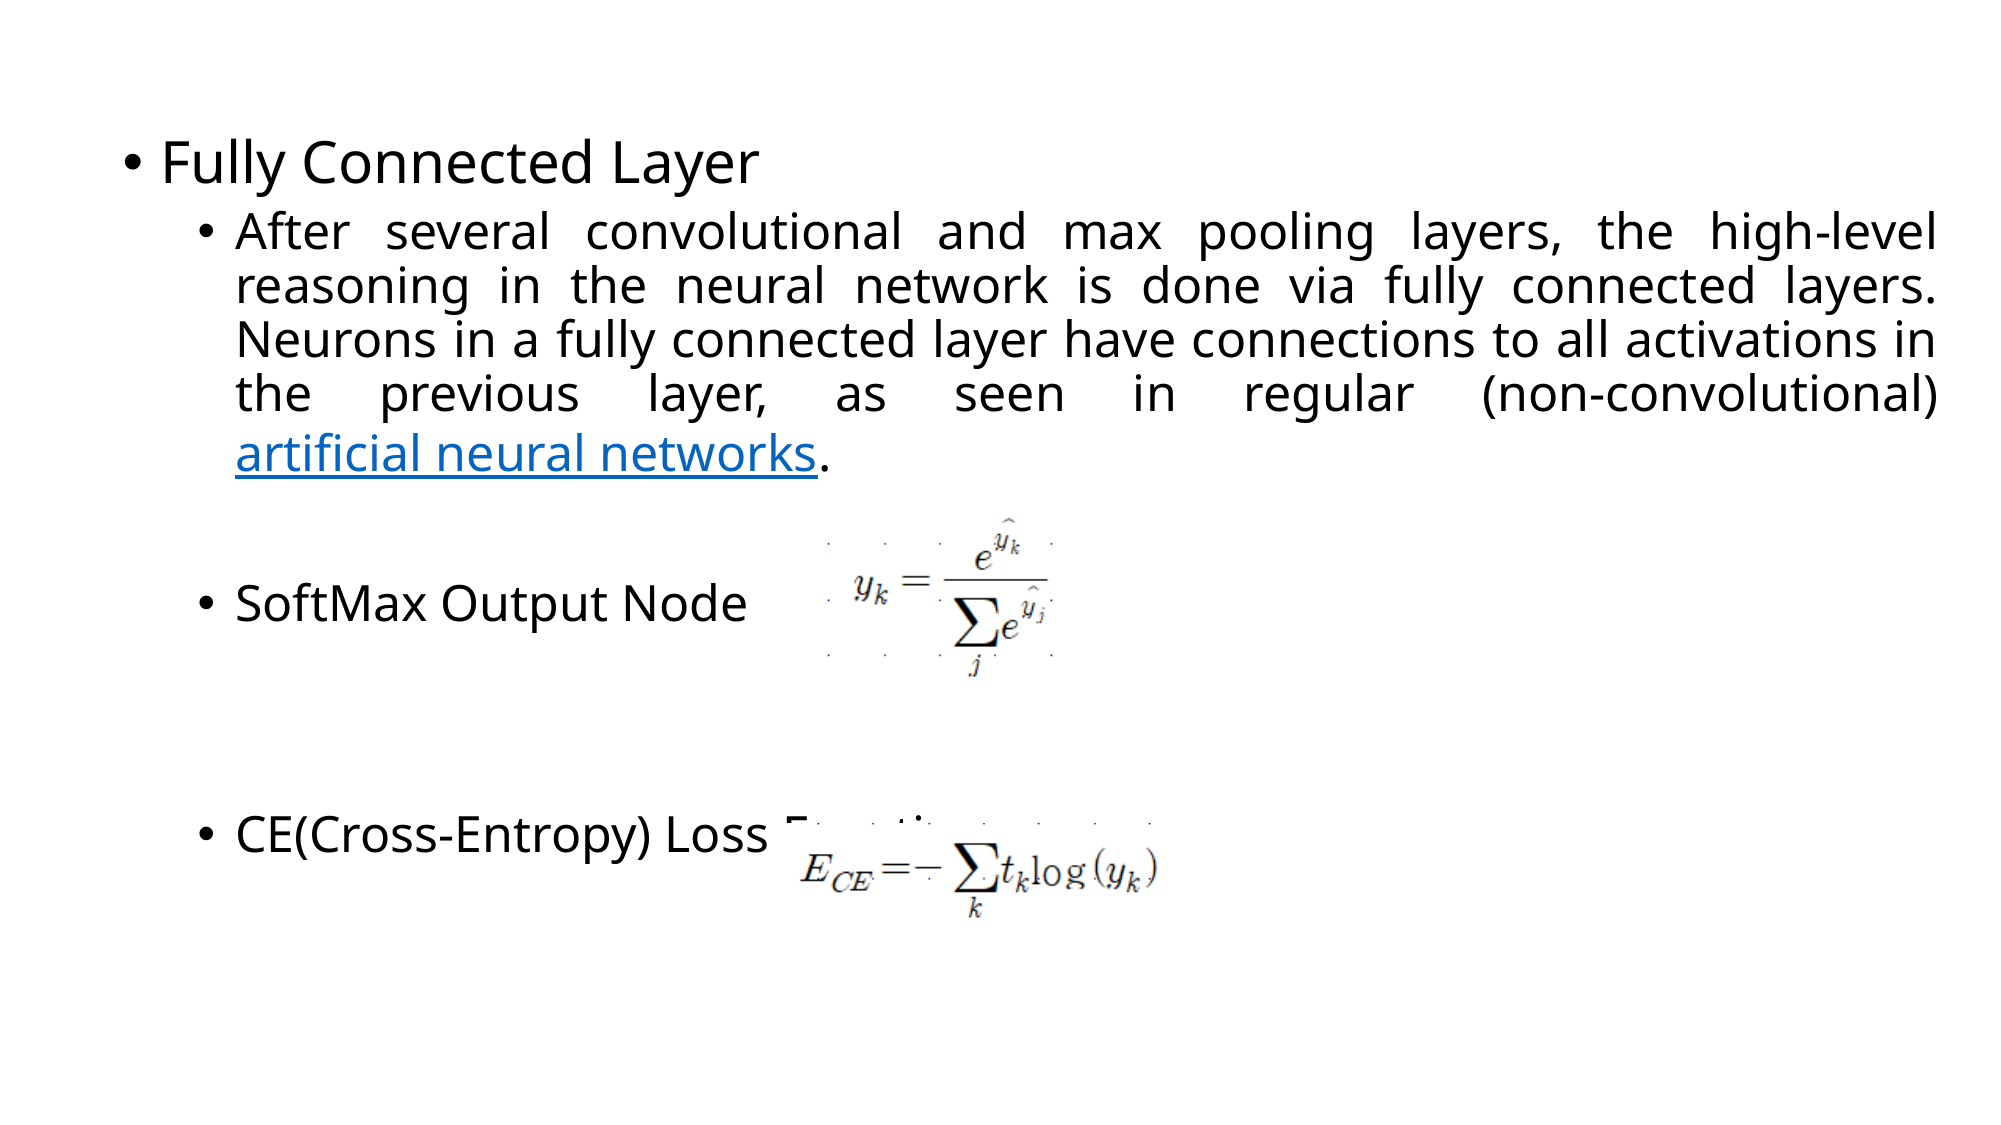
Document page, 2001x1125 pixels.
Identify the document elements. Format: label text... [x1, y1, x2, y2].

picture [774, 823, 1182, 924]
list Fully Connected Layer After several convolutional and max pooling layers, the high-level reasoning in the neural network is done via fully connected layers. Neurons in a fully connected layer have connections to all activations in the previous layer, as seen in regular (non-convolutional) artificial neural networks. SoftMax Output Node CE(Cross-Entropy) Loss Function [107, 45, 1955, 959]
picture [814, 501, 1098, 694]
